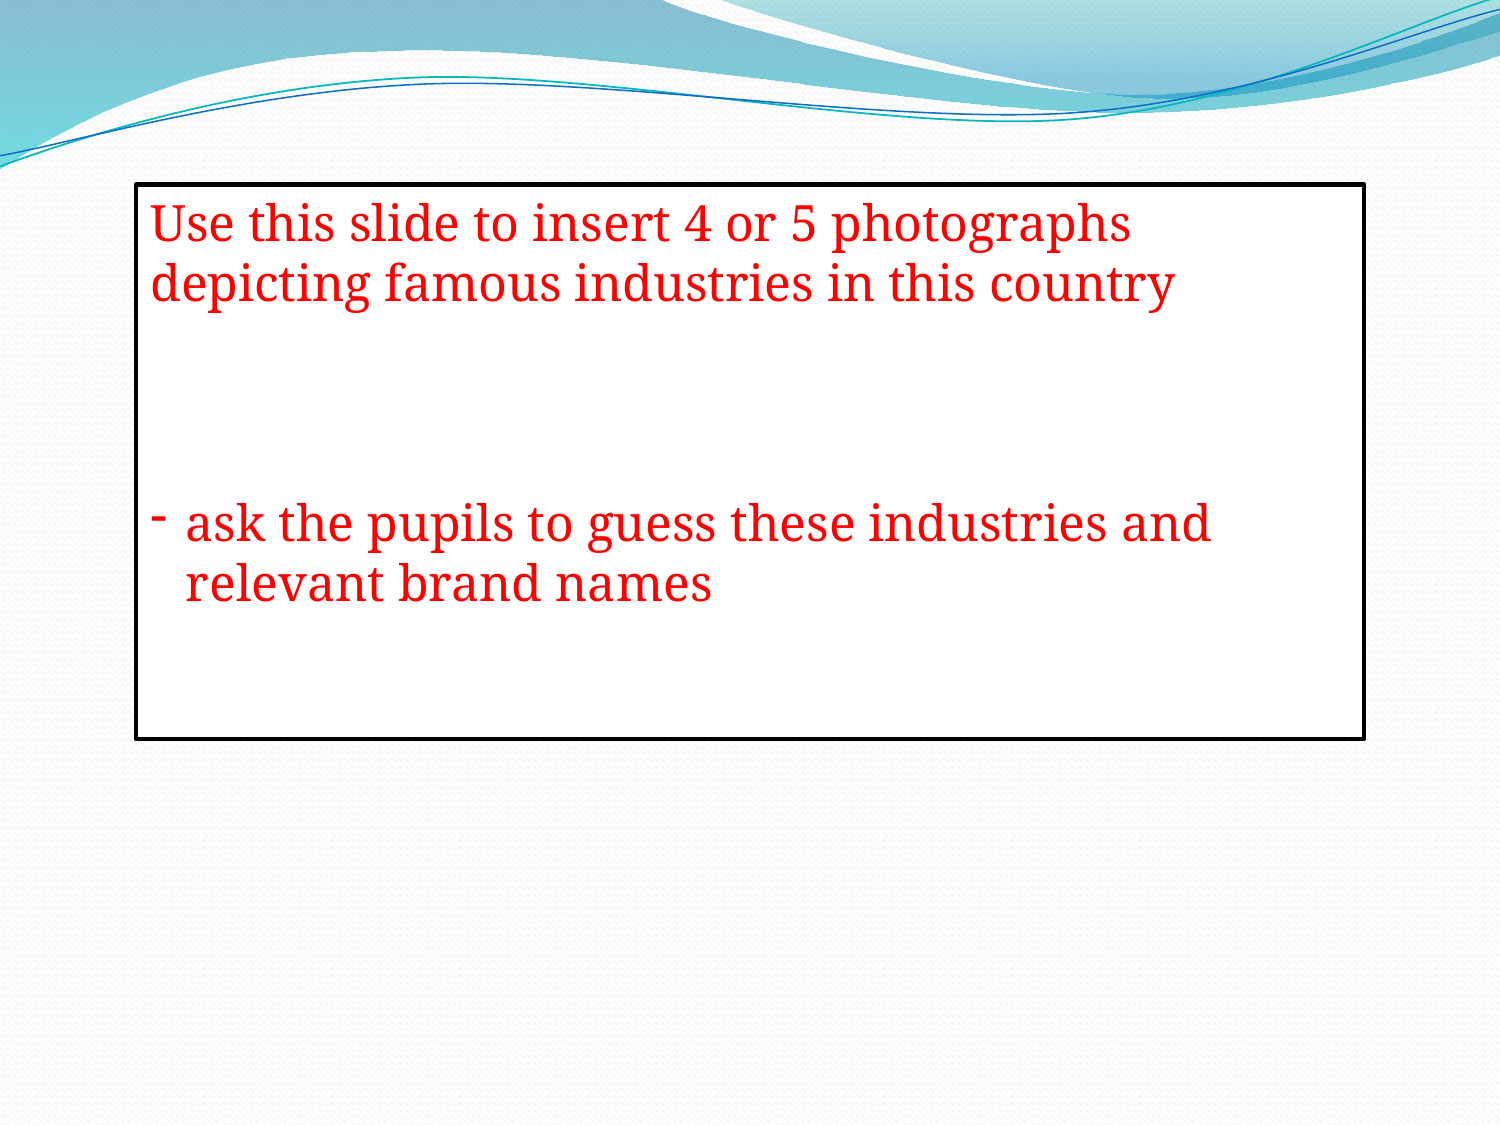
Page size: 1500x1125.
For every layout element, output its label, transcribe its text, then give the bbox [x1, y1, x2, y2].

text_box Use this slide to insert 4 or 5 photographs depicting famous industries in this country ask the pupils to guess these industries and relevant brand names [134, 182, 1366, 741]
